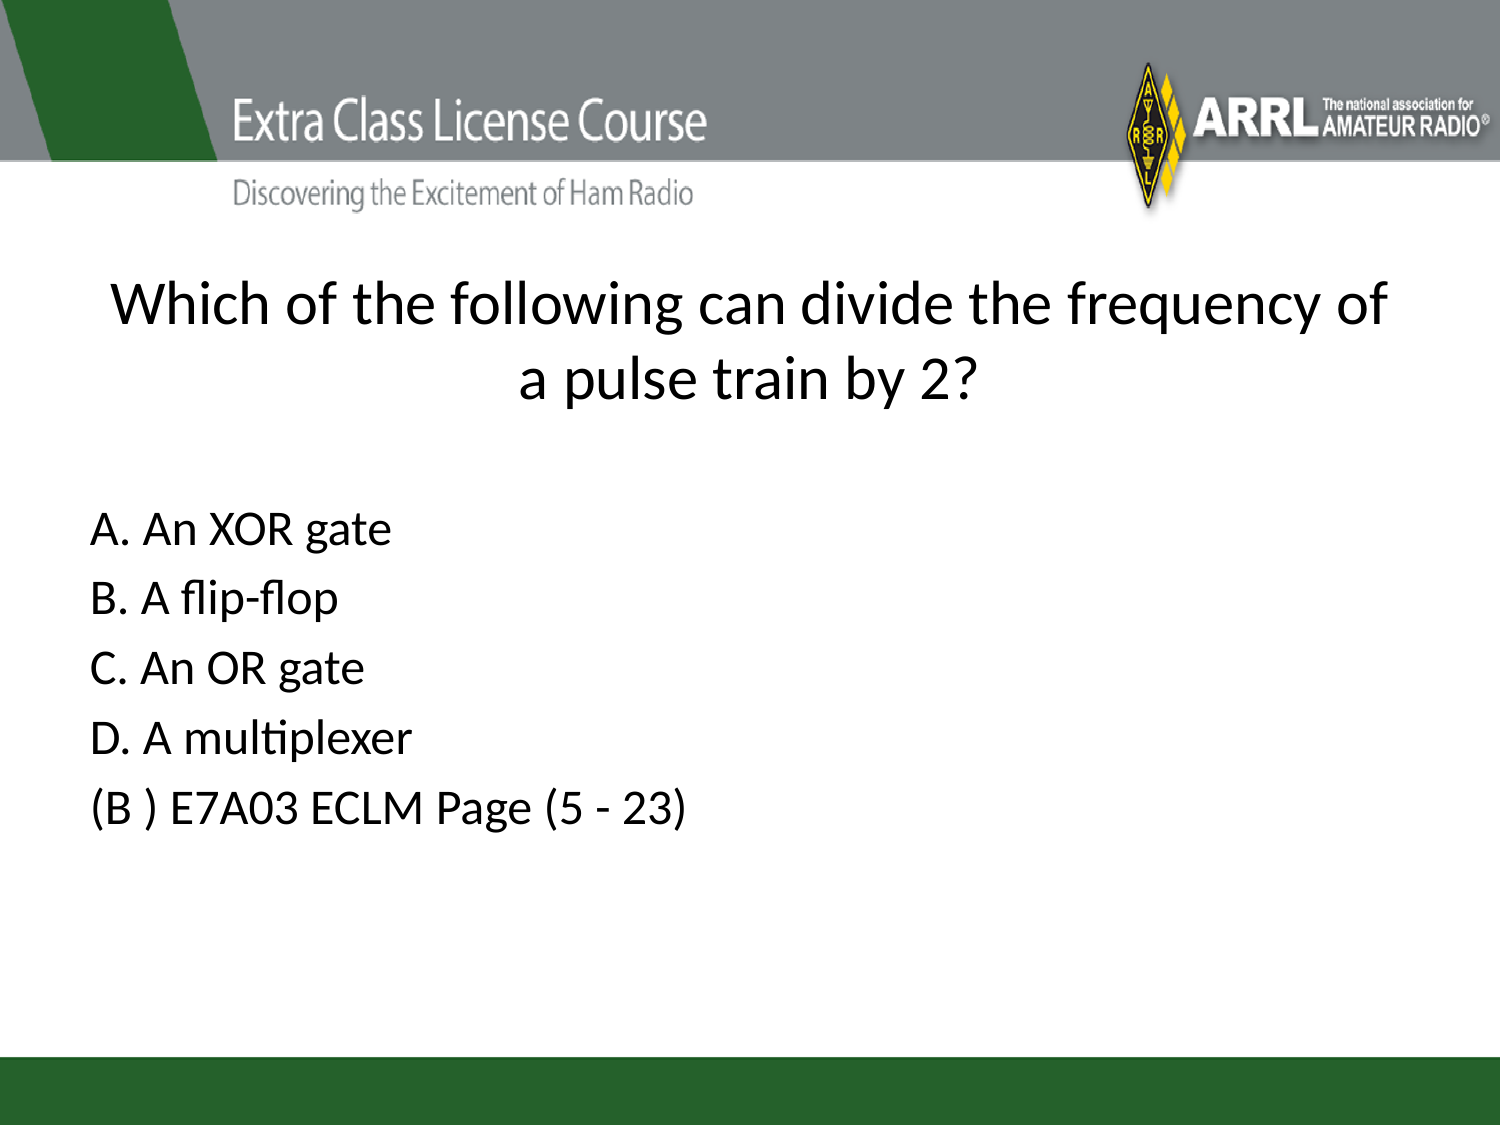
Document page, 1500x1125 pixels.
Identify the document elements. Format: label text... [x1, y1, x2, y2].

title Which of the following can divide the frequency of a pulse train by 2? [75, 254, 1425, 435]
picture [0, 0, 1500, 1125]
list A. An XOR gate B. A flip-flop C. An OR gate D. A multiplexer (B ) E7A03 ECLM Page (5 - 23) [75, 487, 1425, 1005]
